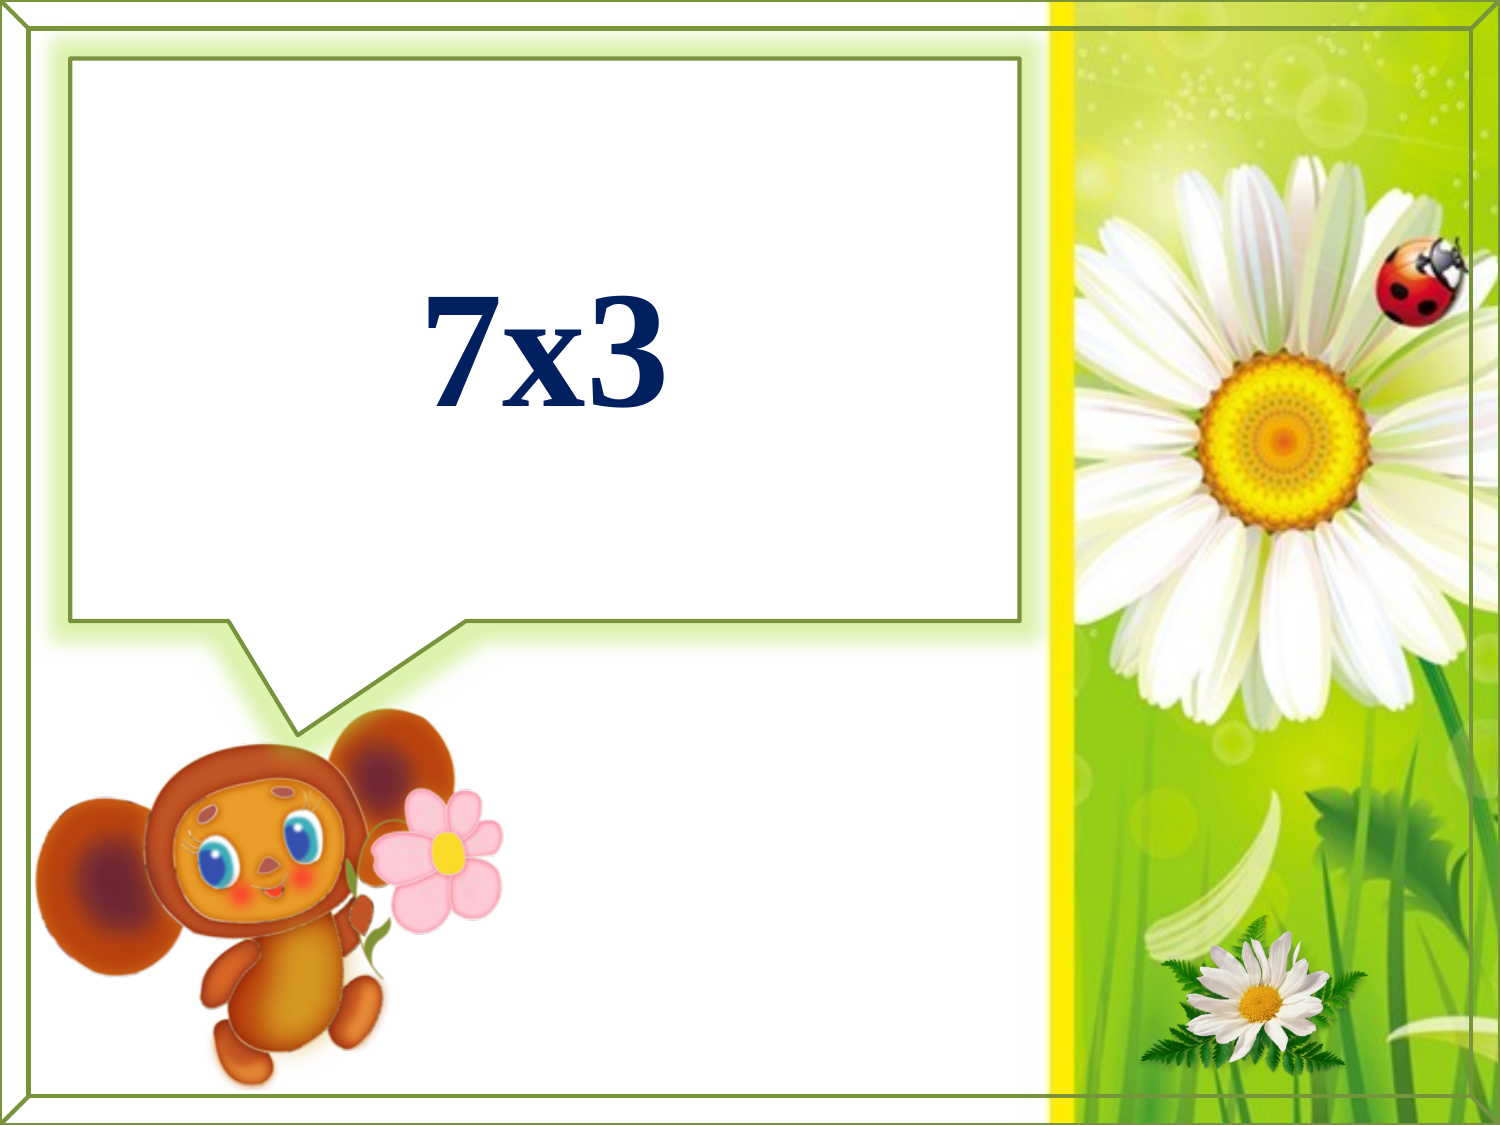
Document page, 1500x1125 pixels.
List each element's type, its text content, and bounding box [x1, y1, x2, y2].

picture [31, 31, 1469, 1094]
picture [1473, 6, 1498, 1119]
picture [2, 6, 26, 1118]
picture [6, 1098, 1494, 1123]
picture [6, 2, 1493, 26]
text_box 7х3 [68, 56, 1022, 706]
